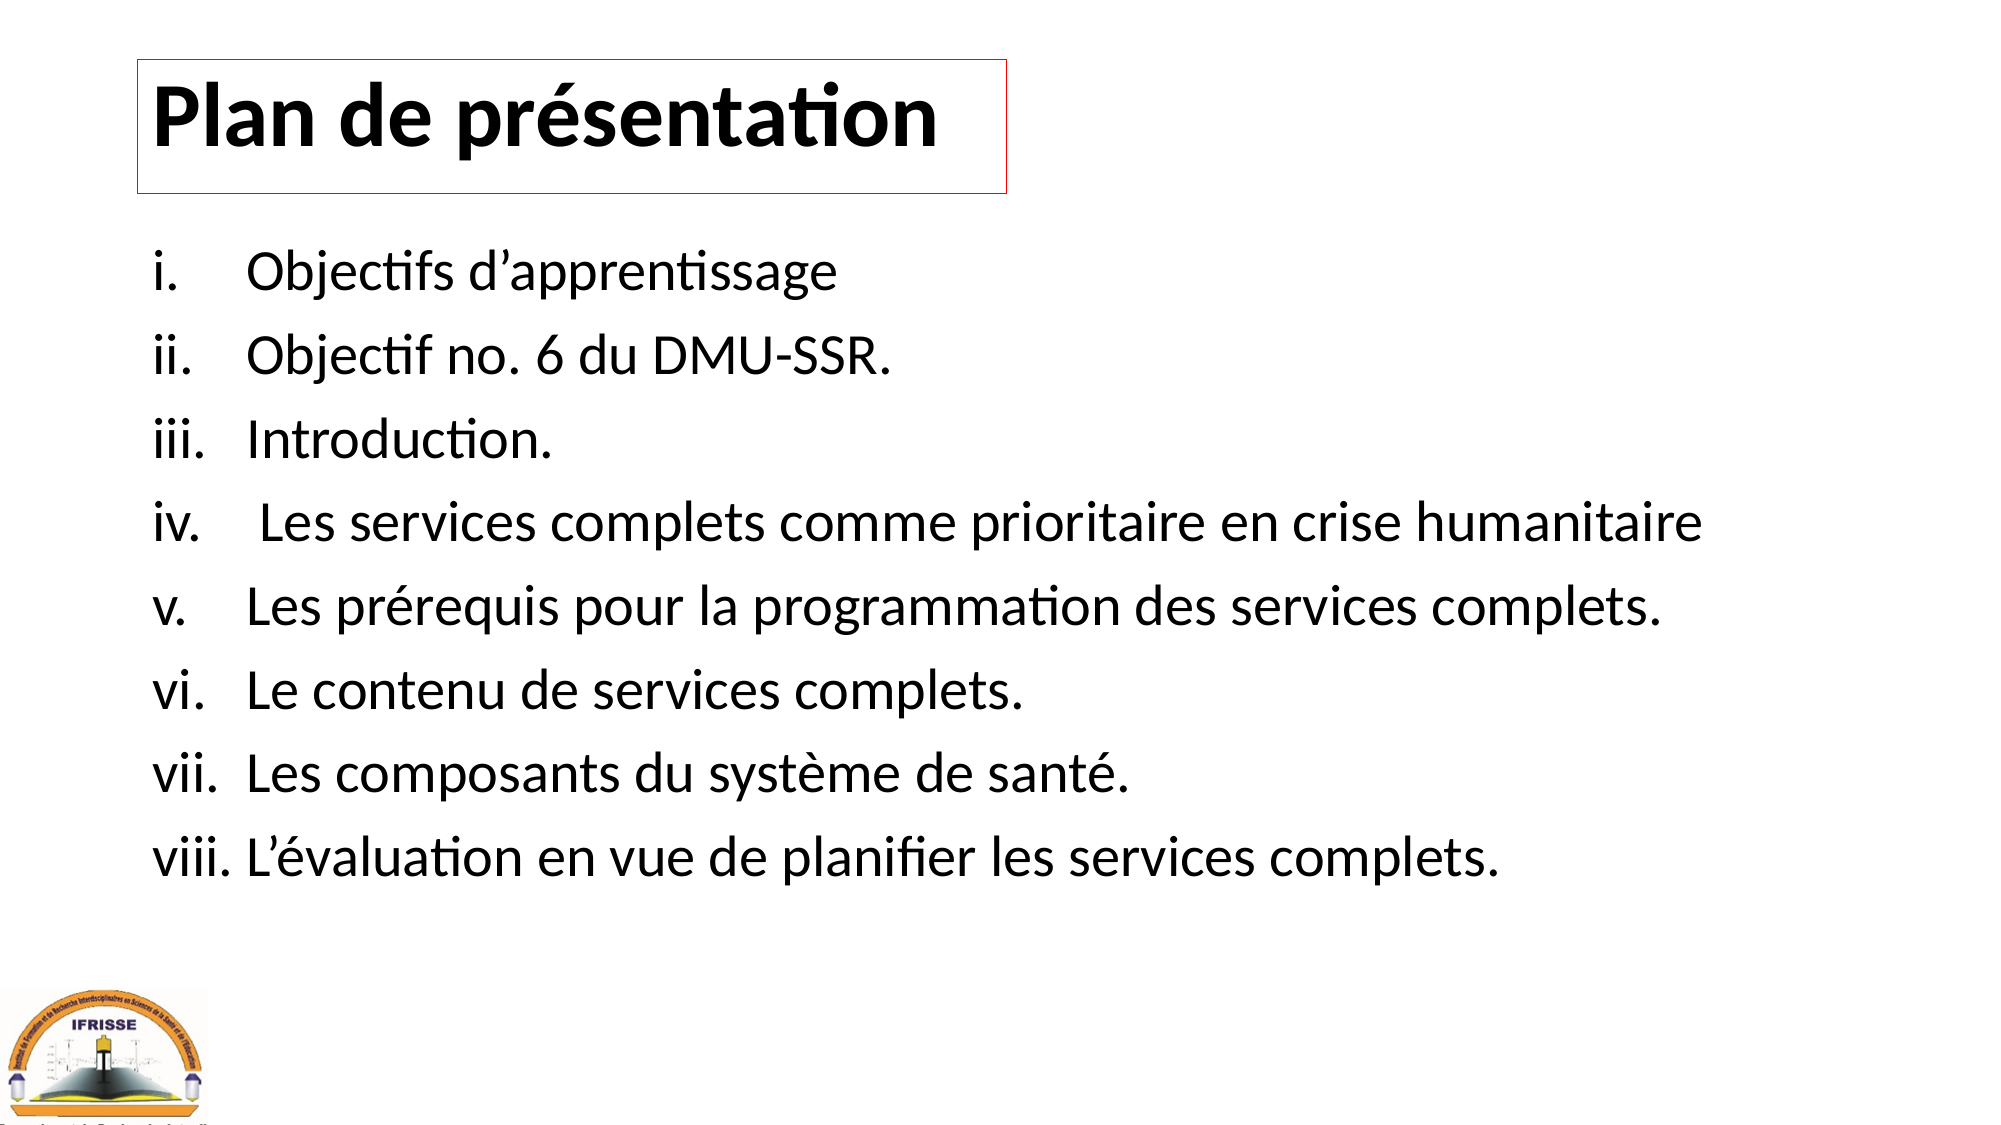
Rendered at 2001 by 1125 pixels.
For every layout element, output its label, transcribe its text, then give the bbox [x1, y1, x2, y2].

list Objectifs d’apprentissage Objectif no. 6 du DMU-SSR. Introduction. Les services complets comme prioritaire en crise humanitaire Les prérequis pour la programmation des services complets. Le contenu de services complets. Les composants du système de santé. L’évaluation en vue de planifier les services complets. [137, 233, 1863, 1014]
picture [0, 988, 208, 1125]
title Plan de présentation [137, 59, 1007, 194]
